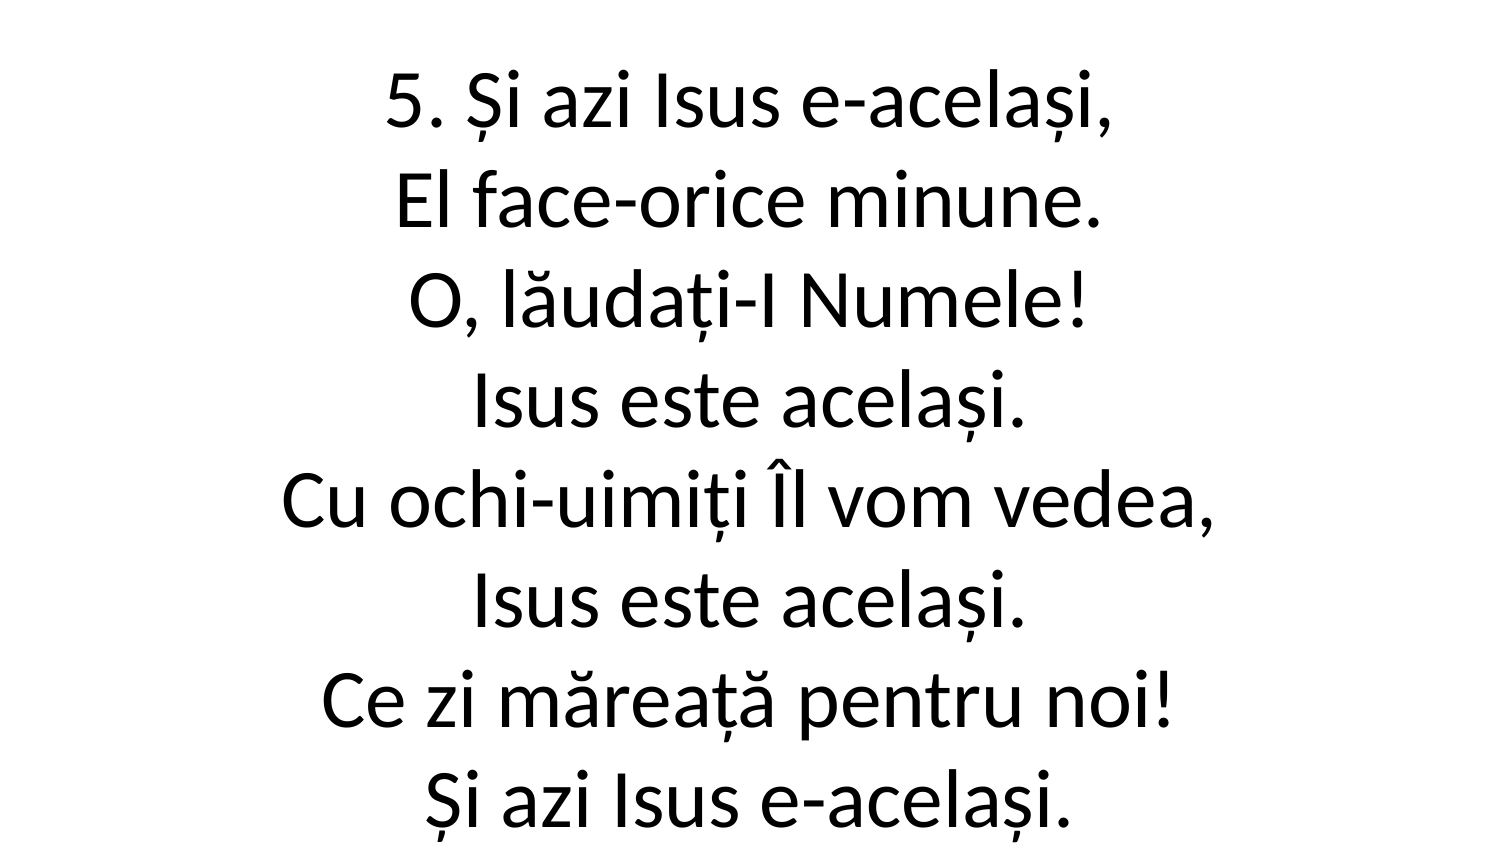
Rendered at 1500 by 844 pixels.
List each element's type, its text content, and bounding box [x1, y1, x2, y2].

text_box 5. Și azi Isus e-același, El face-orice minune. O, lăudați-I Numele! Isus este același. Cu ochi-uimiți Îl vom vedea, Isus este același. Ce zi măreață pentru noi! Și azi Isus e-același. [266, 0, 1234, 844]
